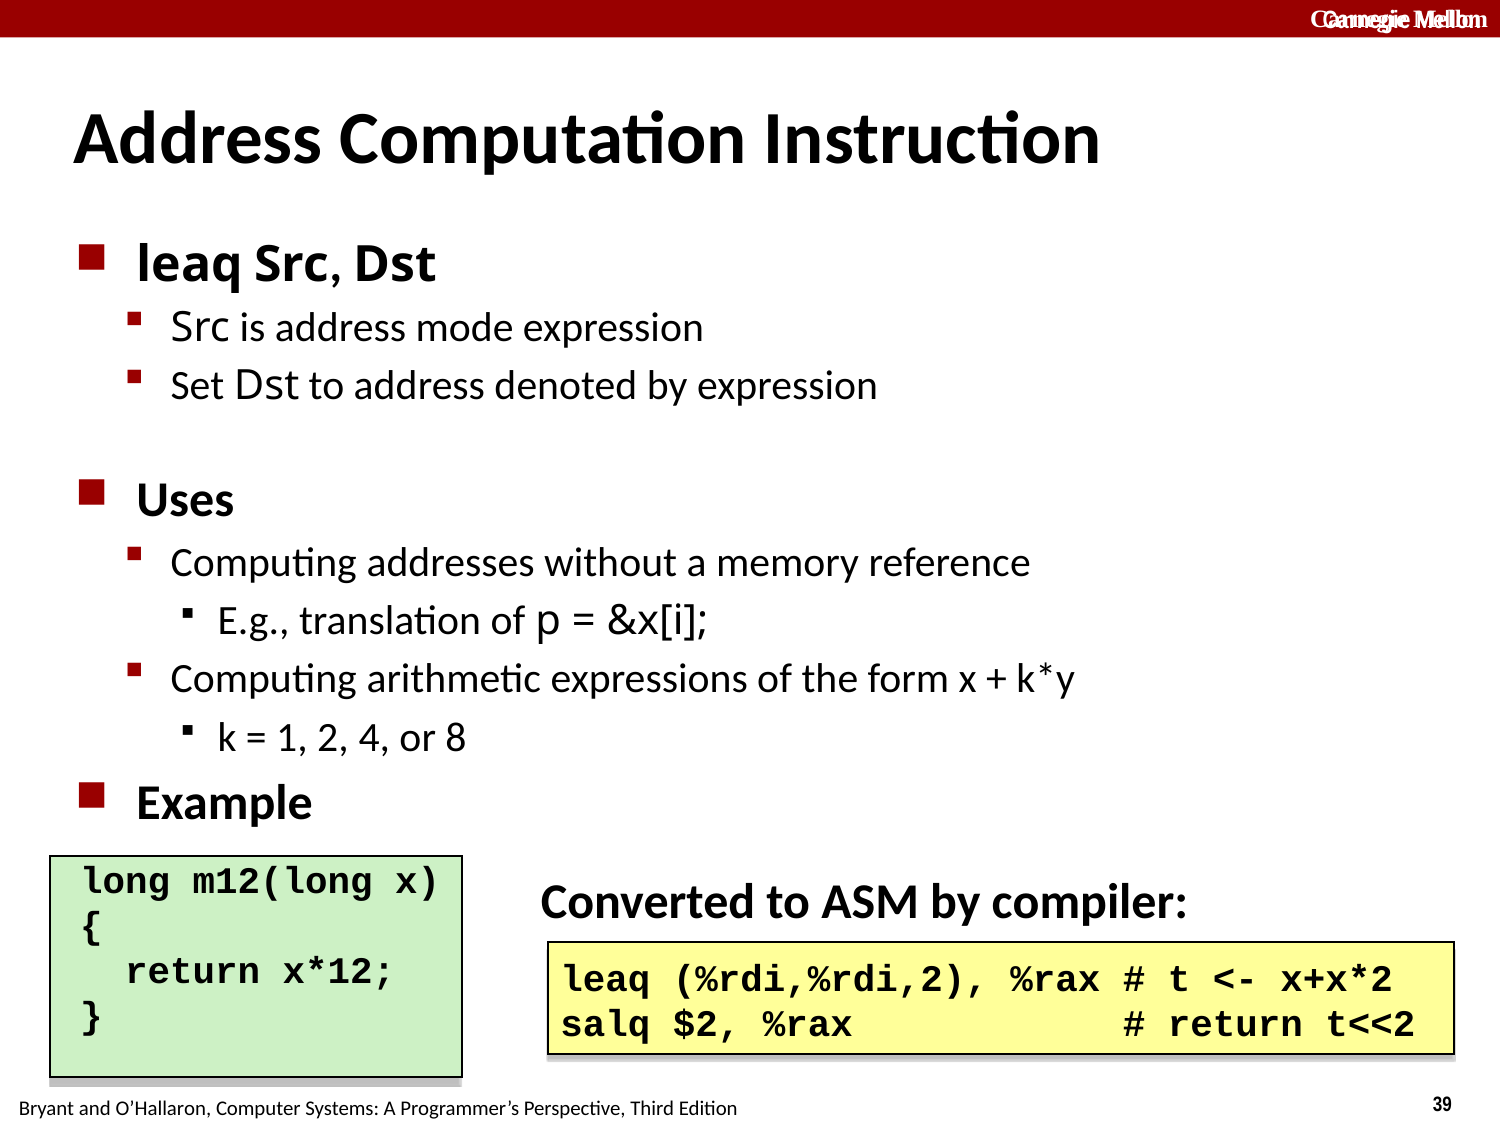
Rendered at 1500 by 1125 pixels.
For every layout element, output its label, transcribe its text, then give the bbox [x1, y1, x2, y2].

list leaq Src, Dst Src is address mode expression Set Dst to address denoted by expression Uses Computing addresses without a memory reference E.g., translation of p = &x[i]; Computing arithmetic expressions of the form x + k*y k = 1, 2, 4, or 8 Example [64, 223, 1361, 1040]
text_box Carnegie Mellon [1322, 3, 1500, 33]
title Address Computation Instruction [58, 71, 1305, 197]
text_box leaq (%rdi,%rdi,2), %rax # t <- x+x*2 salq $2, %rax # return t<<2 [547, 941, 1455, 1055]
text_box Converted to ASM by compiler: [540, 868, 1189, 929]
text_box long m12(long x) { return x*12; } [50, 856, 463, 1077]
